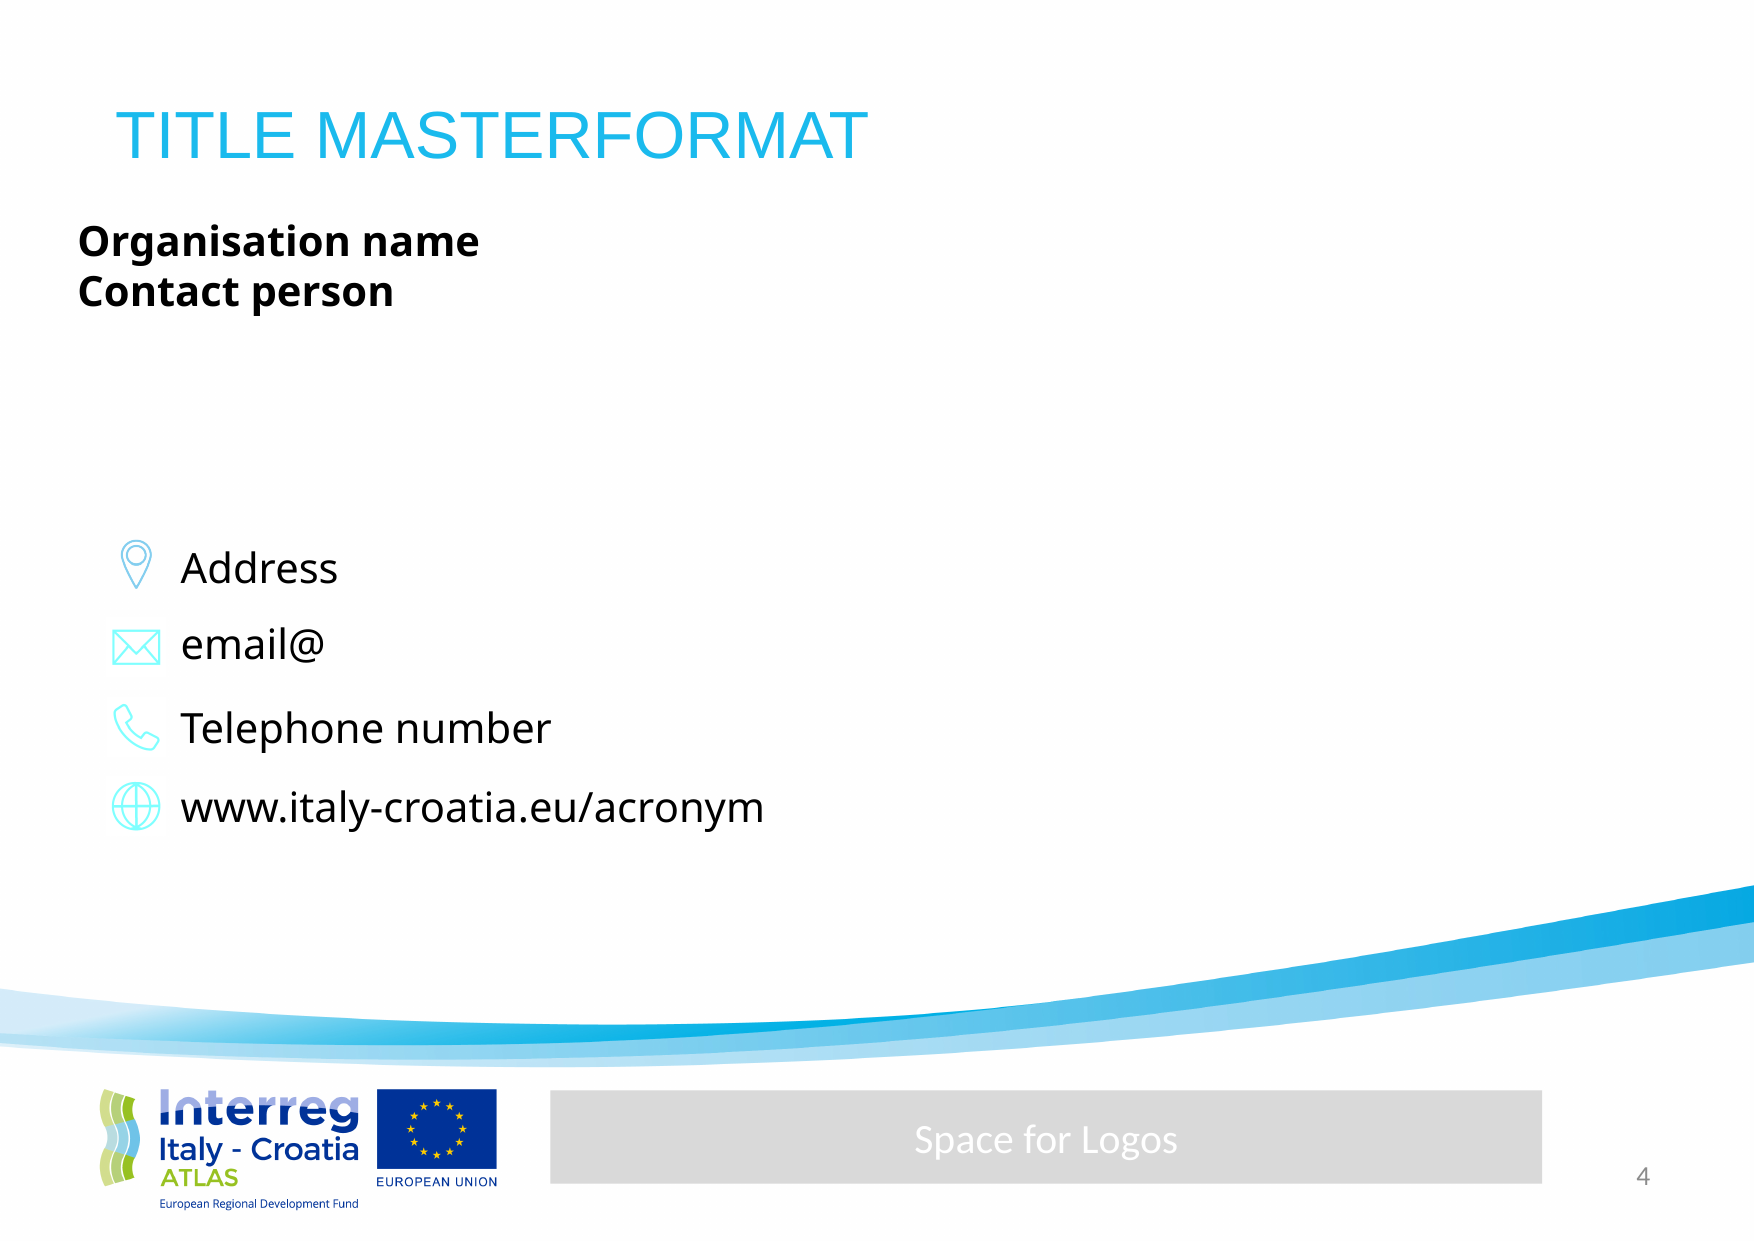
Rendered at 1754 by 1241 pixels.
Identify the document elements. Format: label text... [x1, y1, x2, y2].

text_box Telephone number [165, 694, 1194, 760]
text_box TITLE MASTERFORMAT [97, 83, 1656, 181]
text_box www.italy-croatia.eu/acronym [165, 772, 1194, 838]
text_box Address [165, 534, 1194, 600]
picture [0, 0, 1754, 1241]
text_box Space for Logos [549, 1089, 1543, 1185]
text_box Organisation name Contact person [62, 206, 496, 322]
slide_number 4 [1607, 1141, 1666, 1208]
text_box email@ [165, 610, 1194, 676]
